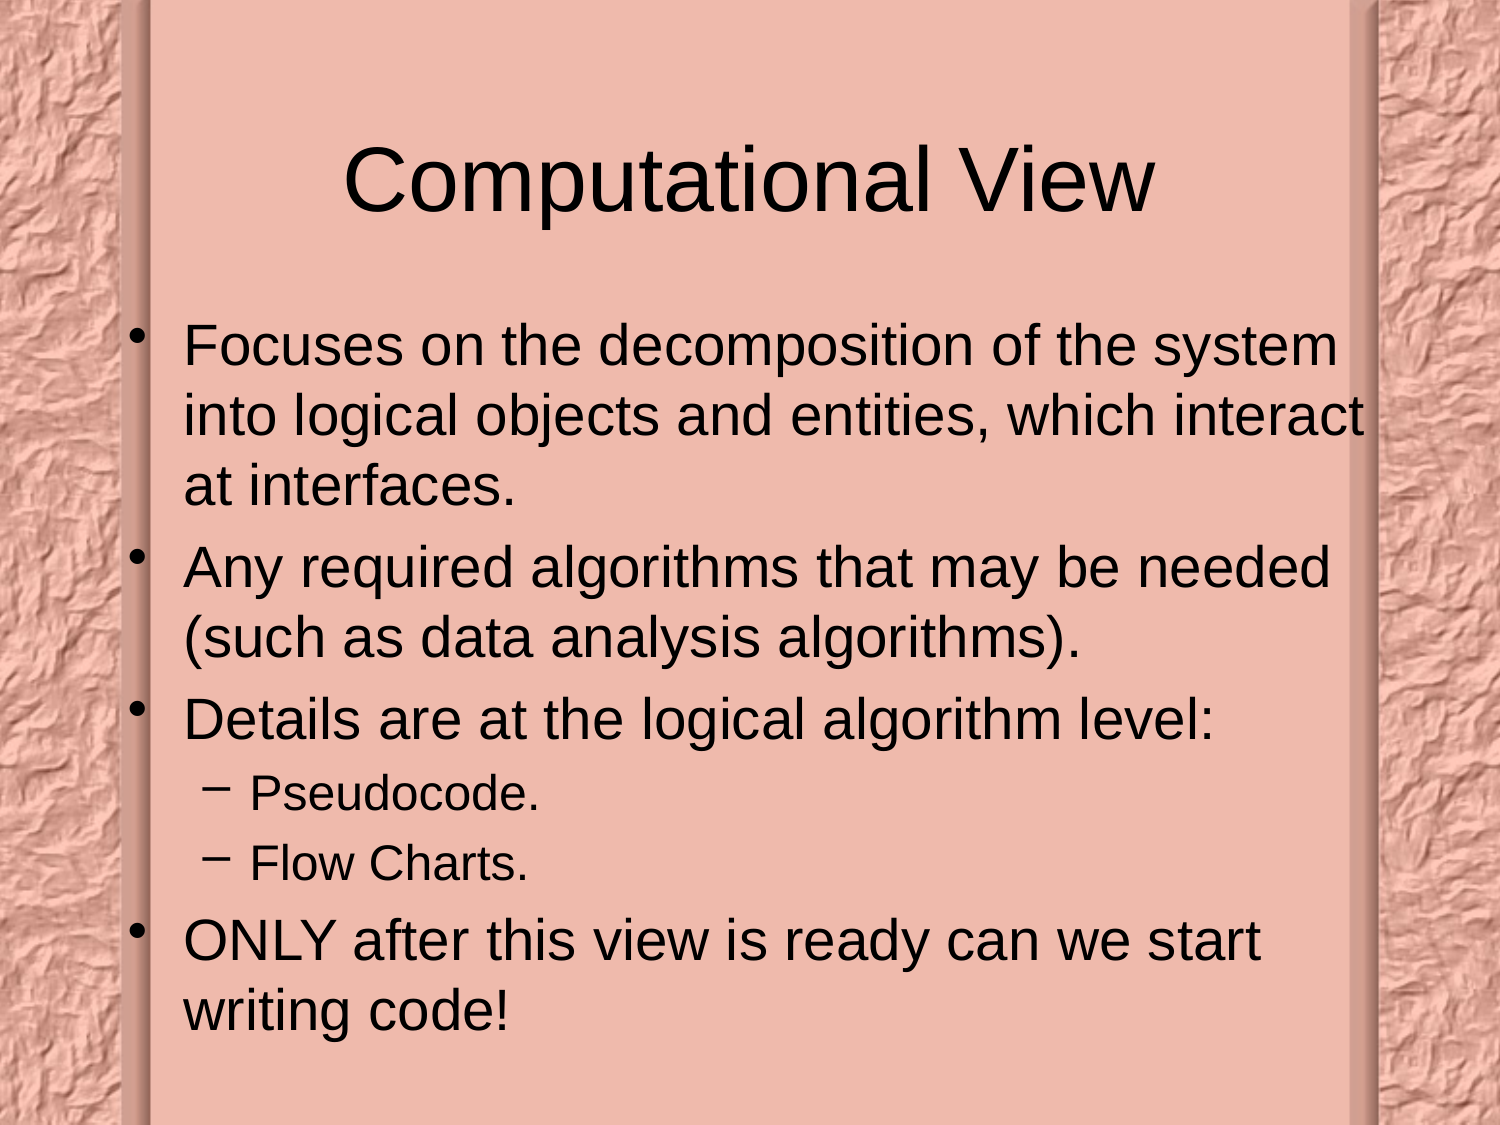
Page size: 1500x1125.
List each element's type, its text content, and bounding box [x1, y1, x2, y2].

list Focuses on the decomposition of the system into logical objects and entities, which interact at interfaces. Any required algorithms that may be needed (such as data analysis algorithms). Details are at the logical algorithm level: Pseudocode. Flow Charts. ONLY after this view is ready can we start writing code! [112, 299, 1388, 1051]
title Computational View [112, 87, 1388, 263]
picture [0, 0, 1500, 1125]
